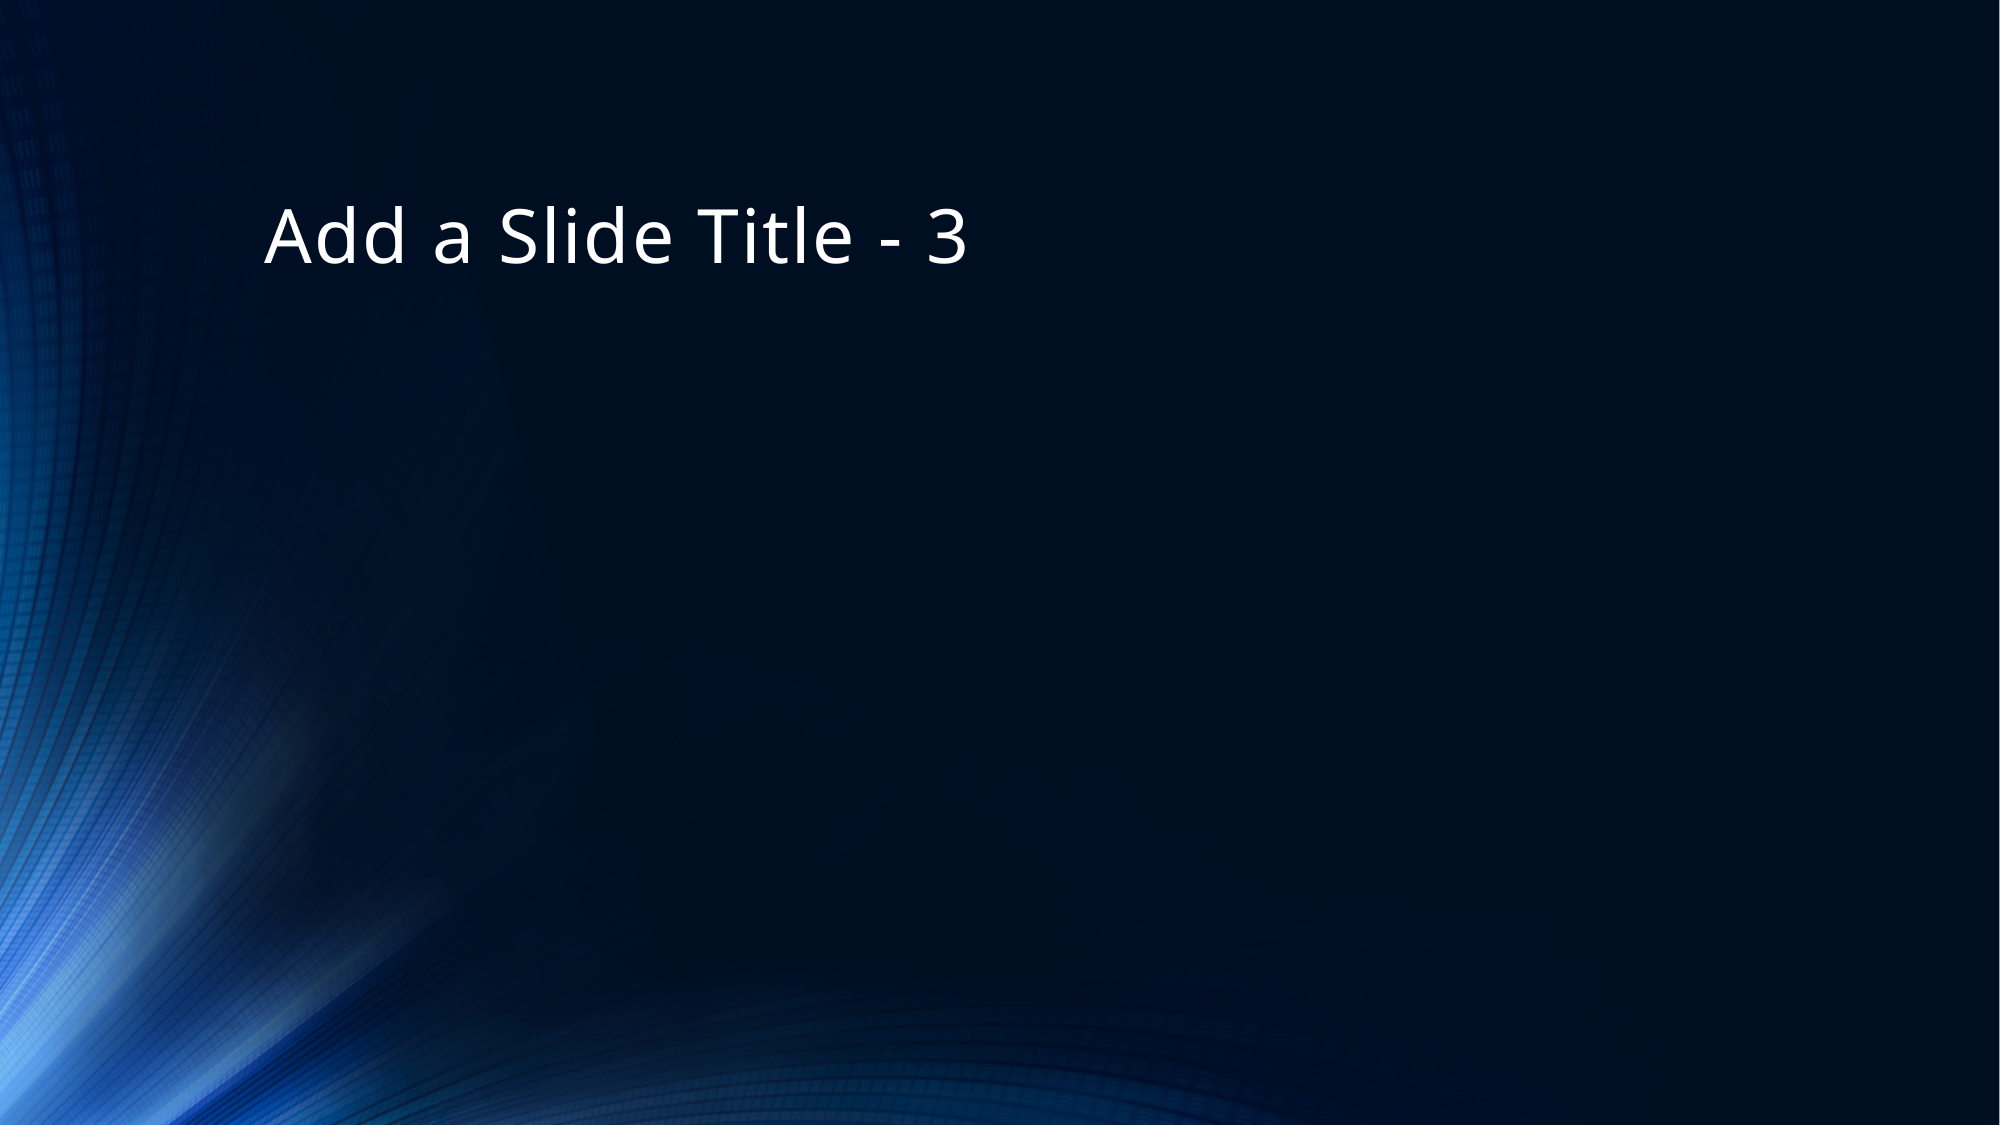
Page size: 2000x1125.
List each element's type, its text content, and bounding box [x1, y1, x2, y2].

title Add a Slide Title - 3 [249, 62, 1750, 288]
picture [0, 0, 2000, 1125]
